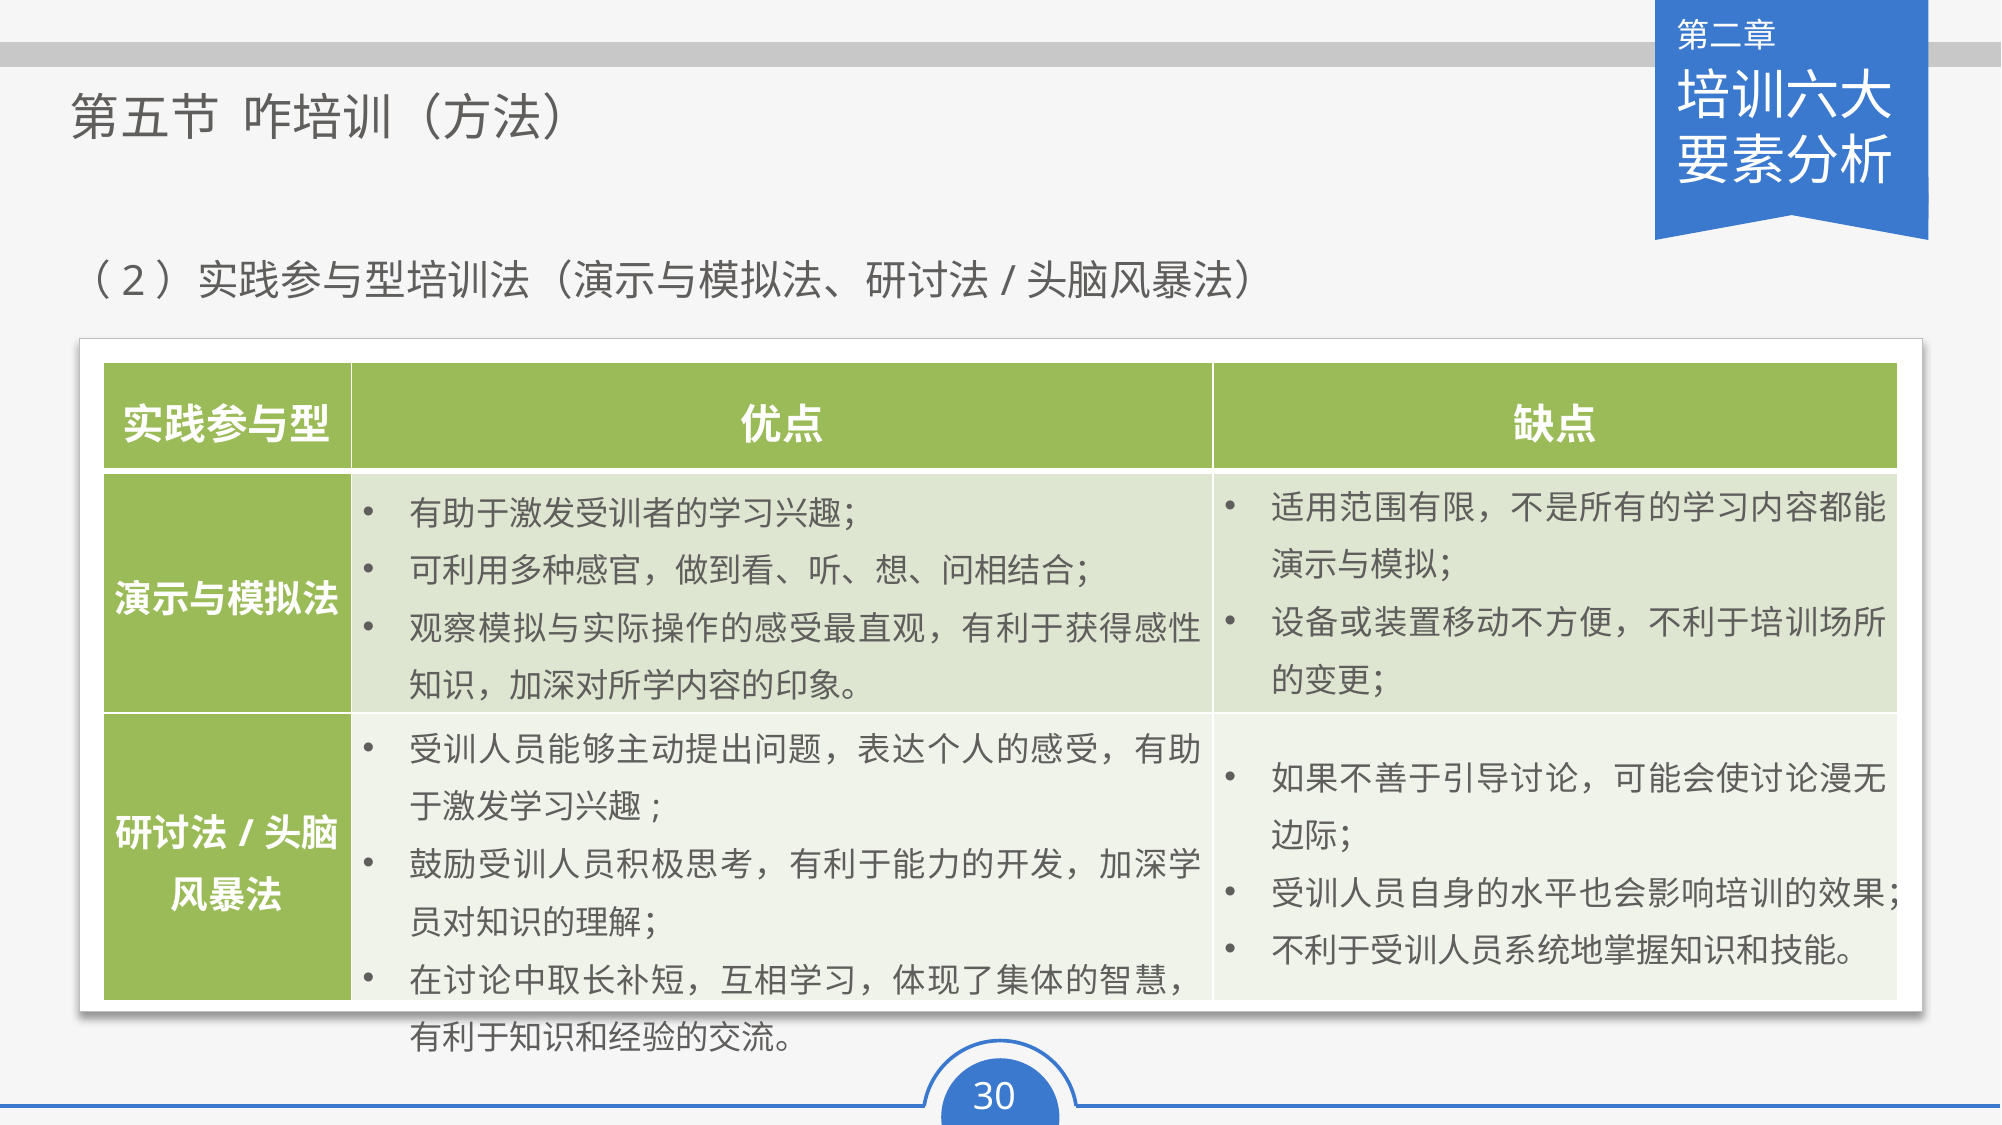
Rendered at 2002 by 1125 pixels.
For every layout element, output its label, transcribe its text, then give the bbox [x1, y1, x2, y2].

table_cell 演示与模拟法 [104, 474, 351, 712]
text_box （2）实践参与型培训法（演示与模拟法、研讨法/头脑风暴法） [55, 231, 1651, 312]
table_header 优点 [352, 363, 1212, 468]
text_box 第五节 咋培训（方法） [55, 78, 871, 153]
table_cell 如果不善于引导讨论，可能会使讨论漫无边际； 受训人员自身的水平也会影响培训的效果； 不利于受训人员系统地掌握知识和技能。 [1214, 714, 1897, 1000]
table_header 实践参与型 [104, 363, 351, 468]
table_cell 有助于激发受训者的学习兴趣； 可利用多种感官，做到看、听、想、问相结合； 观察模拟与实际操作的感受最直观，有利于获得感性知识，加深对所学内容的印象。 [352, 474, 1212, 712]
table_cell 受训人员能够主动提出问题，表达个人的感受，有助于激发学习兴趣; 鼓励受训人员积极思考，有利于能力的开发，加深学员对知识的理解； 在讨论中取长补短，互相学习，体现了集体的智慧，有利于知识和经验的交流。 [352, 714, 1212, 1000]
table_header 缺点 [1214, 363, 1897, 468]
text_box [78, 337, 1922, 1012]
table_cell 研讨法/头脑风暴法 [104, 714, 351, 1000]
table_cell 适用范围有限，不是所有的学习内容都能演示与模拟； 设备或装置移动不方便，不利于培训场所的变更； 操作前需要一定的费用和精力做准备。 [1214, 474, 1897, 712]
